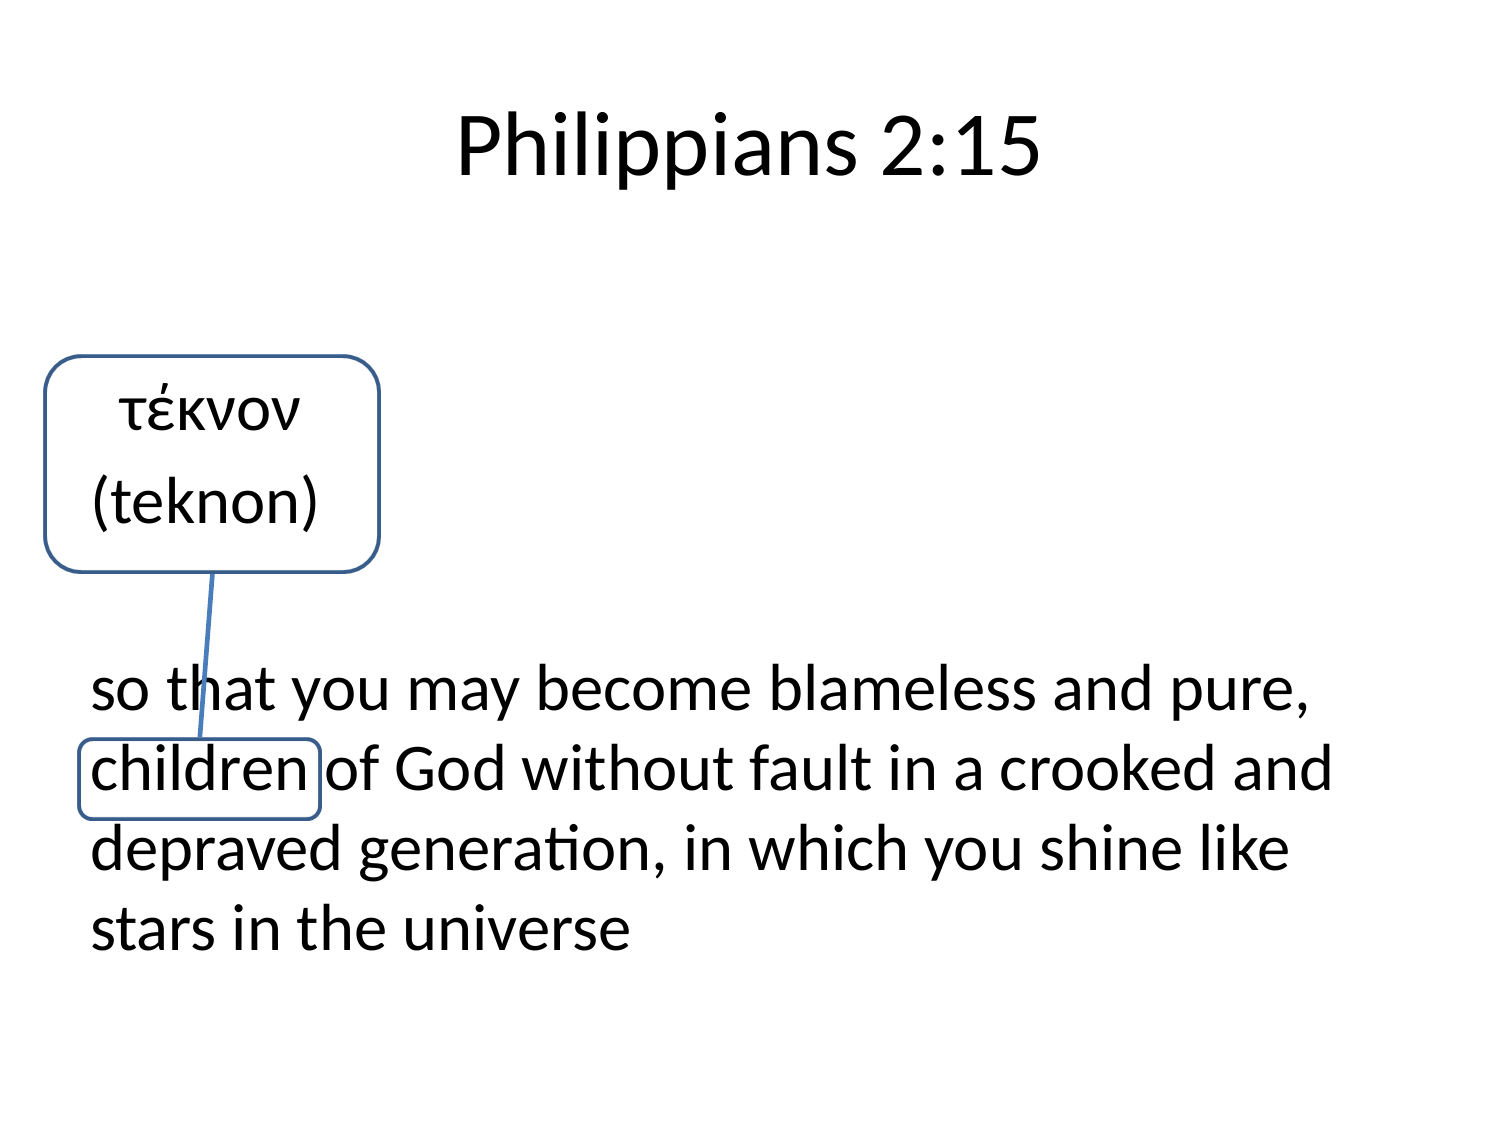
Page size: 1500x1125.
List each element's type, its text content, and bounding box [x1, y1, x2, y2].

picture [77, 737, 323, 821]
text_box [199, 573, 213, 738]
picture [43, 354, 382, 575]
title Philippians 2:15 [75, 45, 1425, 233]
list τέκνον (teknon) so that you may become blameless and pure, children of God without fault in a crooked and depraved generation, in which you shine like stars in the universe [75, 262, 1425, 1005]
